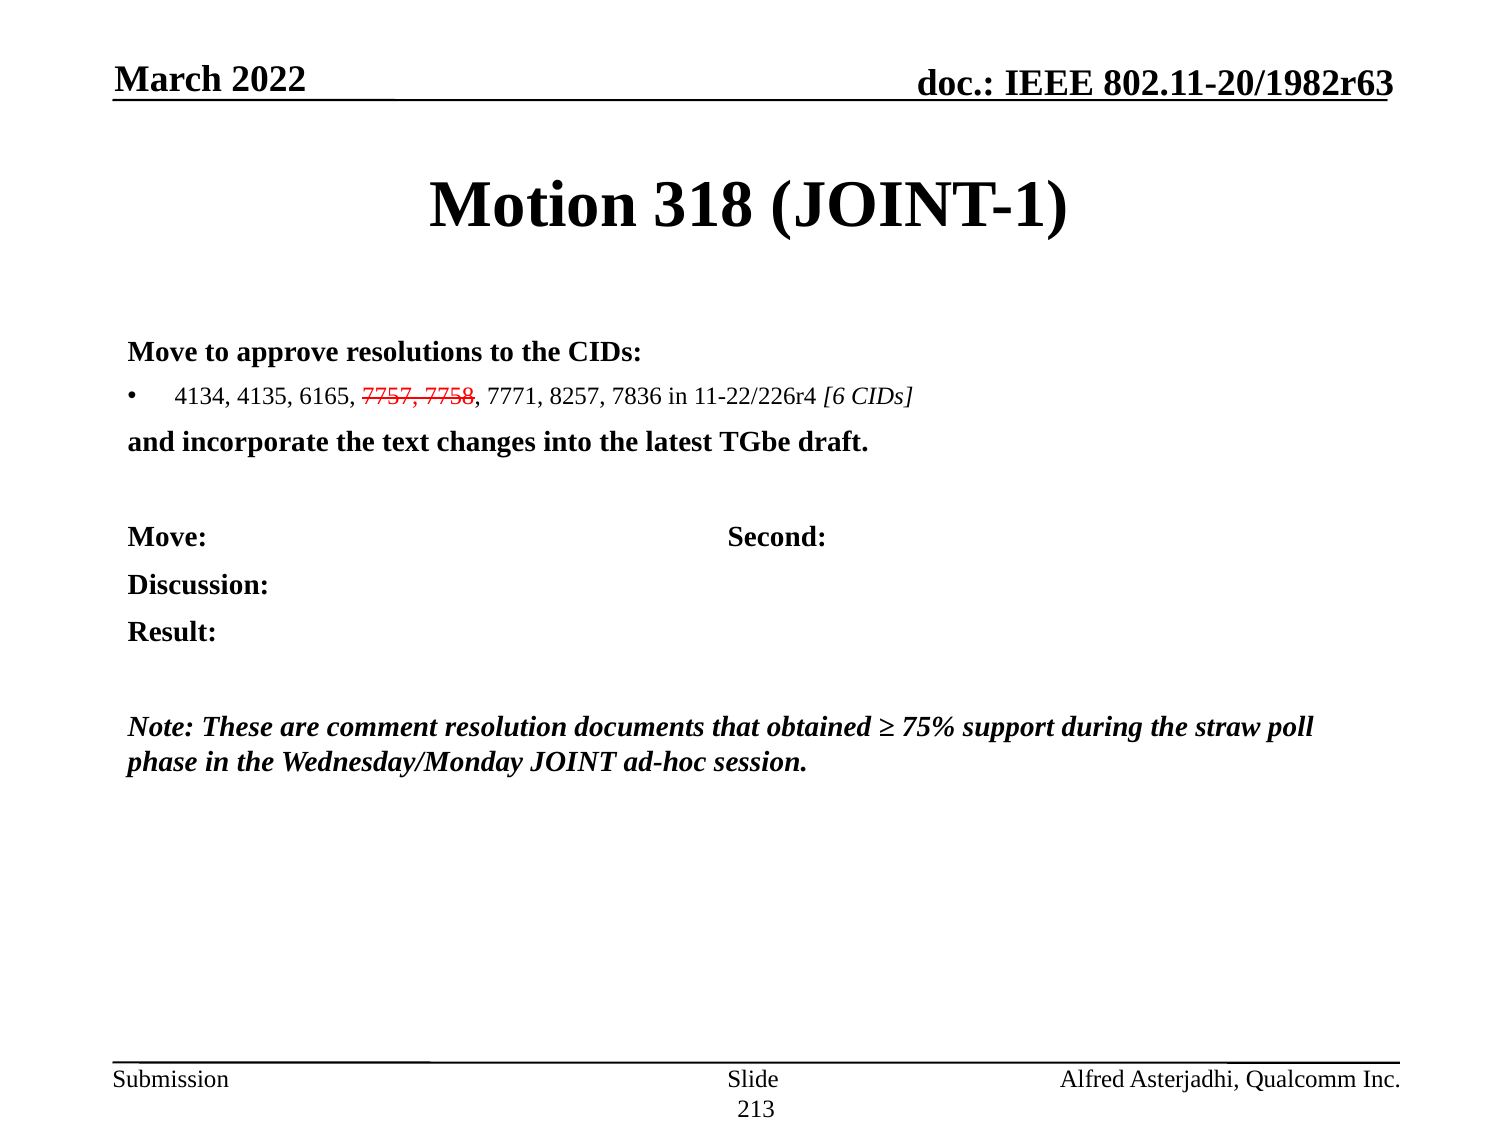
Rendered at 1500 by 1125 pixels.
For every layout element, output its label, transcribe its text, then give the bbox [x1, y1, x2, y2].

slide_number Slide 213 [712, 1061, 800, 1123]
title Motion 318 (JOINT-1) [112, 112, 1388, 288]
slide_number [114, 54, 423, 100]
footer Alfred Asterjadhi, Qualcomm Inc. [878, 1061, 1402, 1093]
list Move to approve resolutions to the CIDs: 4134, 4135, 6165, 7757, 7758, 7771, 8257, 7836 in 11-22/226r4 [6 CIDs] and incorporate the text changes into the latest TGbe draft. Move: Second: Discussion: Result: Note: These are comment resolution documents that obtained ≥ 75% support during the straw poll phase in the Wednesday/Monday JOINT ad-hoc session. [112, 324, 1388, 1063]
